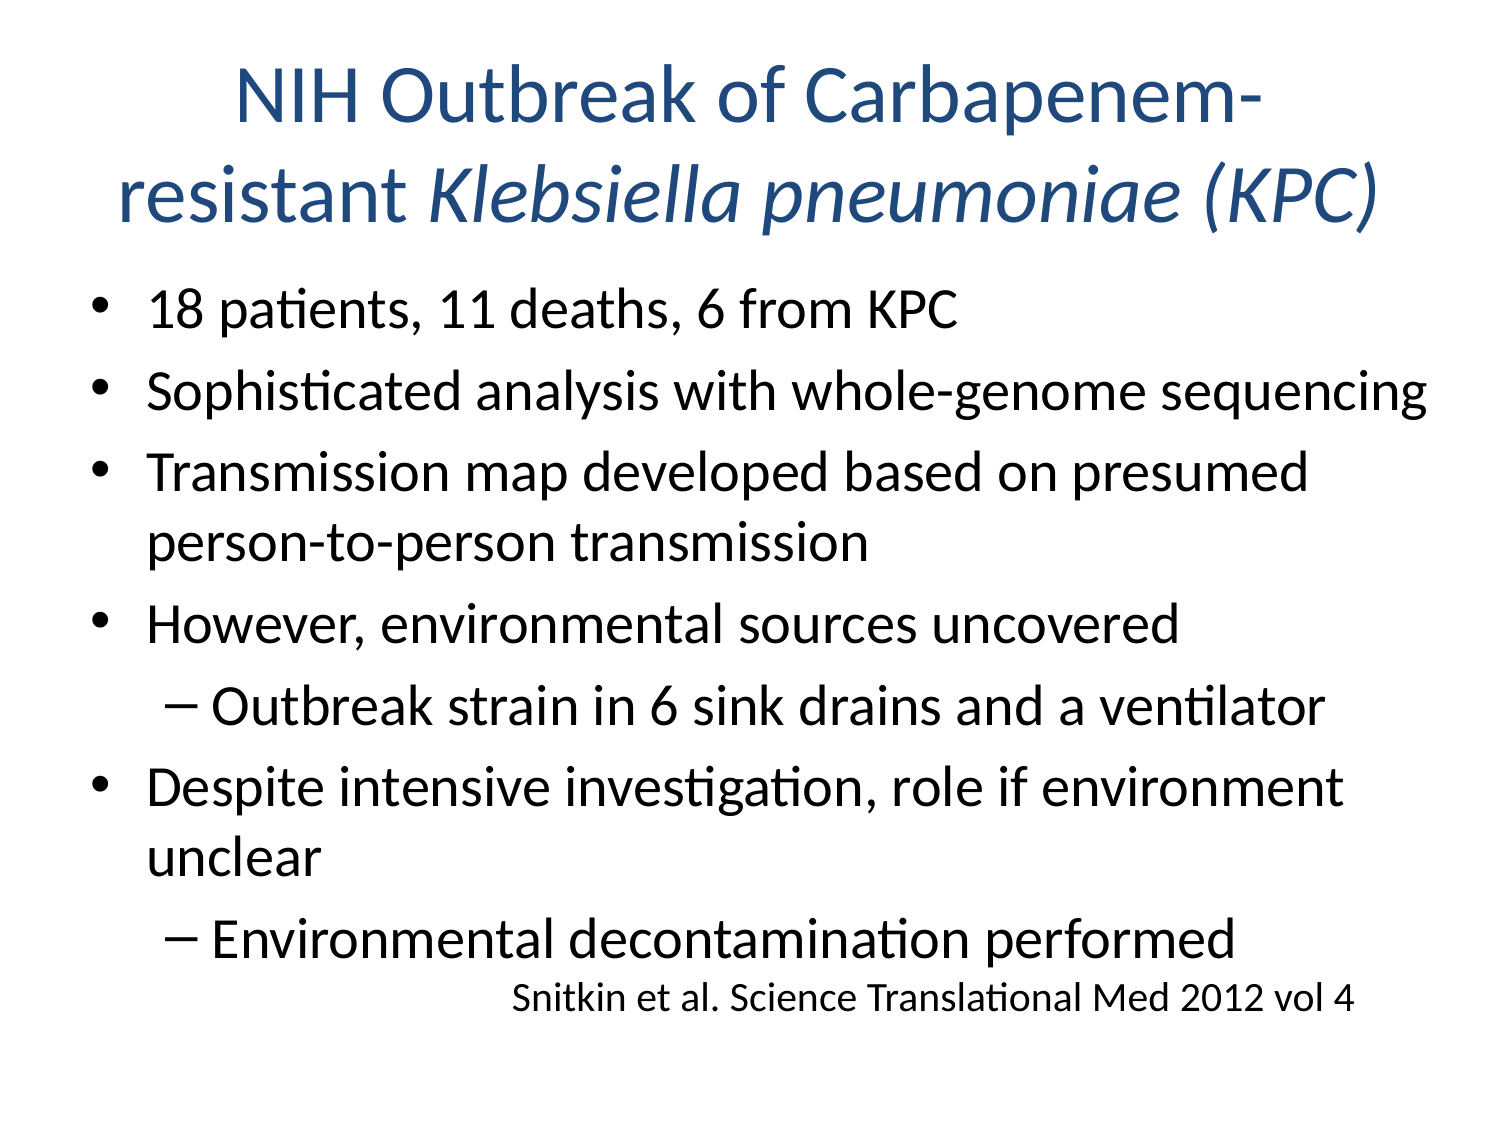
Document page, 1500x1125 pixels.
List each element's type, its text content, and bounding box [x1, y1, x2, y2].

list 18 patients, 11 deaths, 6 from KPC Sophisticated analysis with whole-genome sequencing Transmission map developed based on presumed person-to-person transmission However, environmental sources uncovered Outbreak strain in 6 sink drains and a ventilator Despite intensive investigation, role if environment unclear Environmental decontamination performed Snitkin et al. Science Translational Med 2012 vol 4 [74, 262, 1451, 901]
title NIH Outbreak of Carbapenem-resistant Klebsiella pneumoniae (KPC) [74, 44, 1426, 233]
